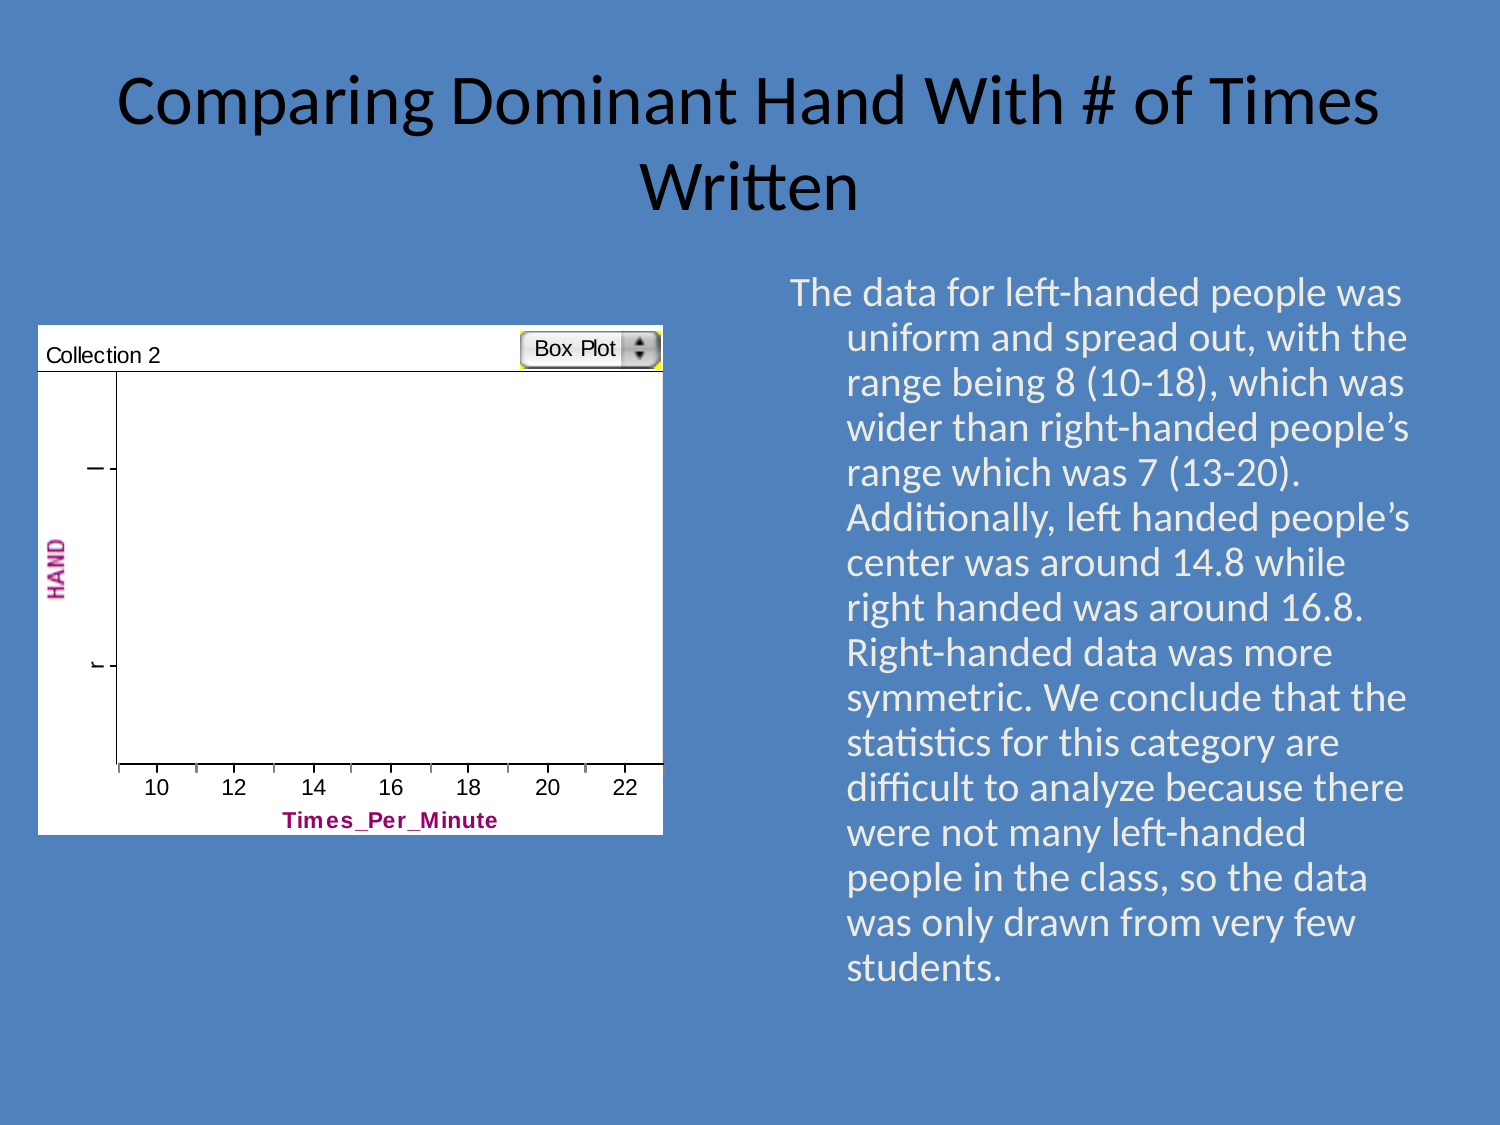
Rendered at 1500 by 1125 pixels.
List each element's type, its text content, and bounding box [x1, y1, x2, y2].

list The data for left-handed people was uniform and spread out, with the range being 8 (10-18), which was wider than right-handed people’s range which was 7 (13-20). Additionally, left handed people’s center was around 14.8 while right handed was around 16.8. Right-handed data was more symmetric. We conclude that the statistics for this category are difficult to analyze because there were not many left-handed people in the class, so the data was only drawn from very few students. [774, 262, 1439, 1006]
title Comparing Dominant Hand With # of Times Written [74, 44, 1426, 233]
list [37, 324, 666, 838]
